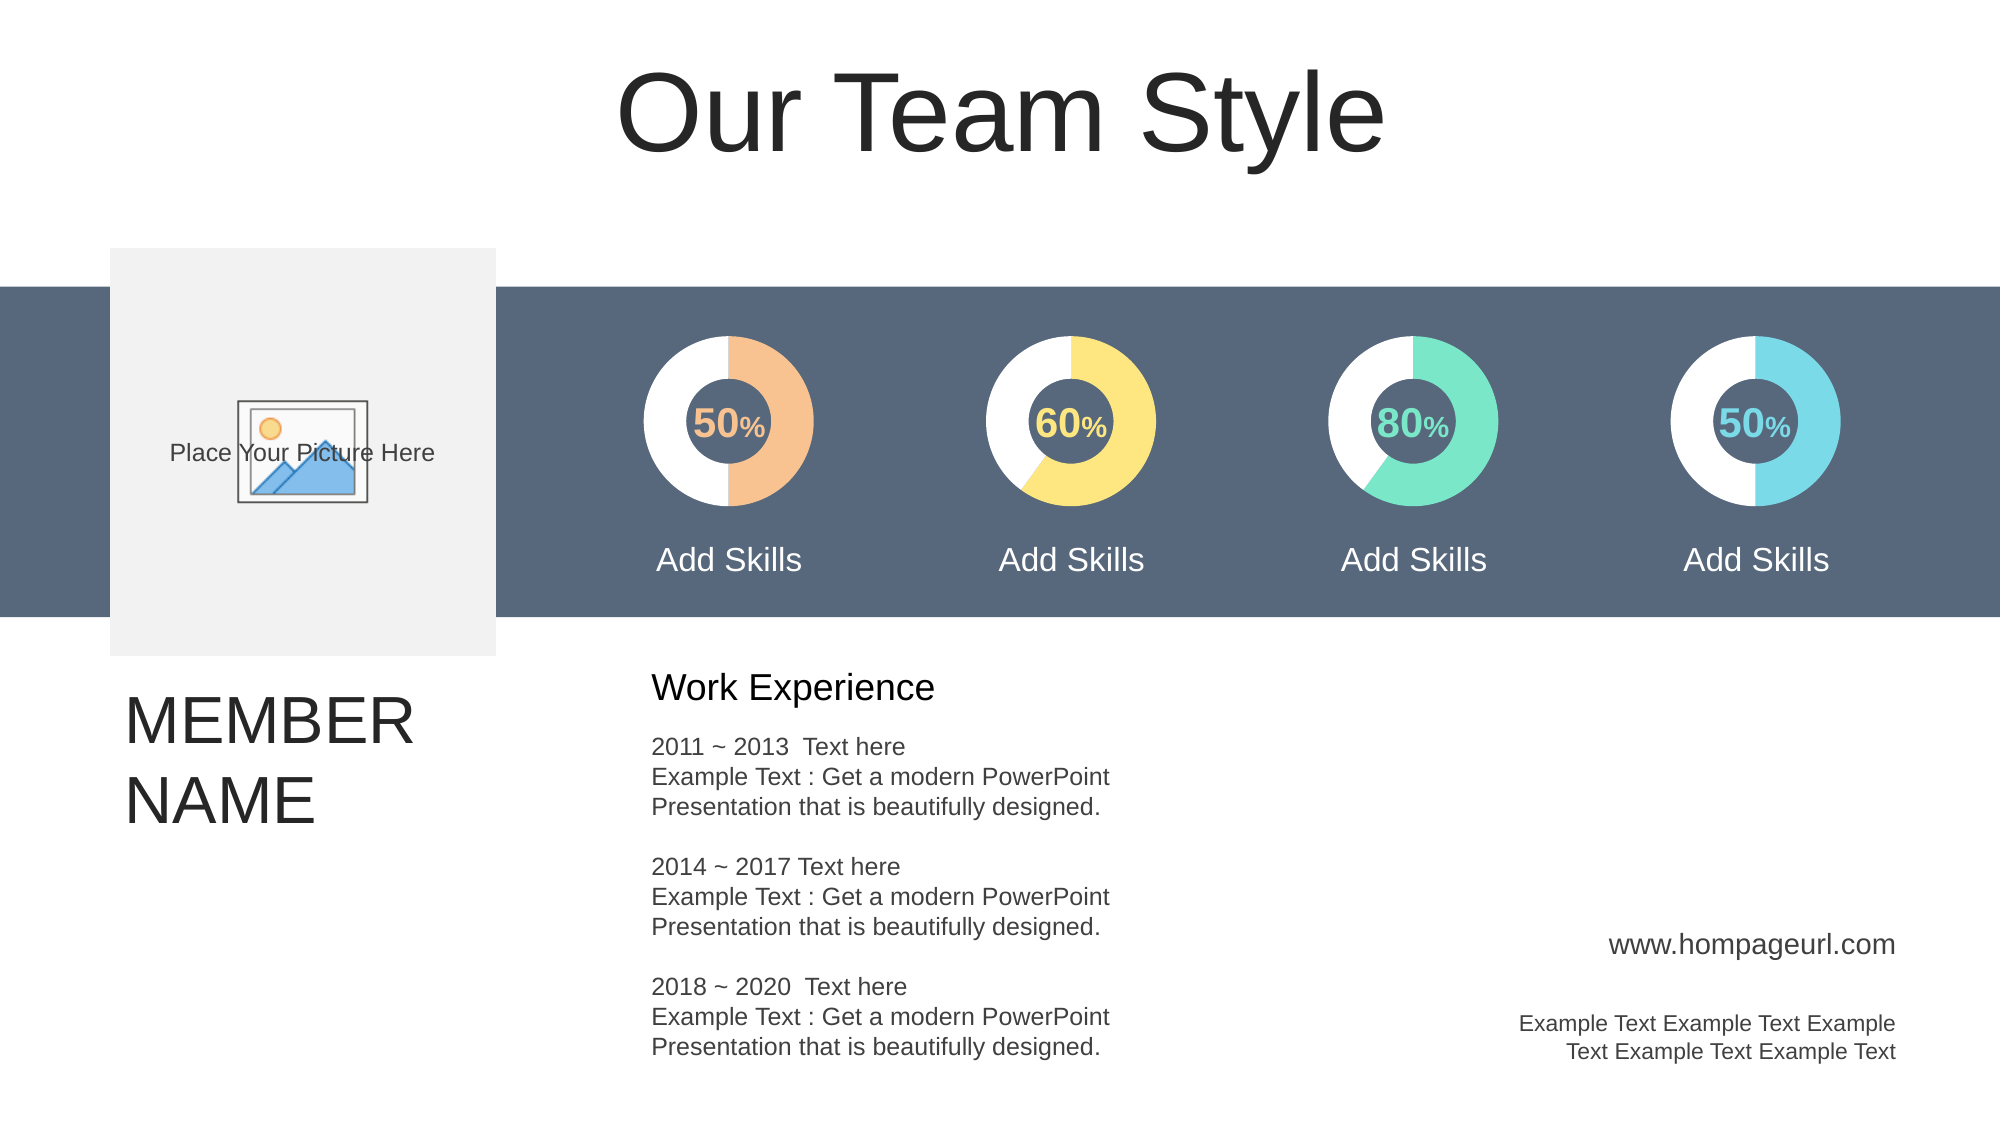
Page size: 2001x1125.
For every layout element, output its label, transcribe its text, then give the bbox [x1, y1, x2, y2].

text_box Add Skills [962, 538, 1181, 579]
chart [1321, 332, 1505, 510]
text_box Add Skills [1647, 538, 1866, 579]
chart [978, 332, 1162, 510]
text_box Add Skills [620, 538, 839, 579]
text_box MEMBER NAME [109, 669, 496, 845]
chart [636, 332, 820, 510]
list Our Team Style [53, 55, 1952, 175]
text_box www.hompageurl.com [1561, 917, 1911, 968]
text_box 2011 ~ 2013 Text here Example Text : Get a modern PowerPoint Presentation that is beautifully designed. 2014 ~ 2017 Text here Example Text : Get a modern PowerPoint Presentation that is beautifully designed. 2018 ~ 2020 Text here Example Text : Get a modern PowerPoint Presentation that is beautifully designed. [636, 723, 1281, 1068]
text_box Add Skills [1305, 538, 1524, 579]
text_box Work Experience [636, 655, 1281, 716]
picture [109, 248, 496, 656]
chart [1663, 332, 1847, 510]
text_box Example Text Example Text Example Text Example Text Example Text [1458, 1001, 1911, 1072]
